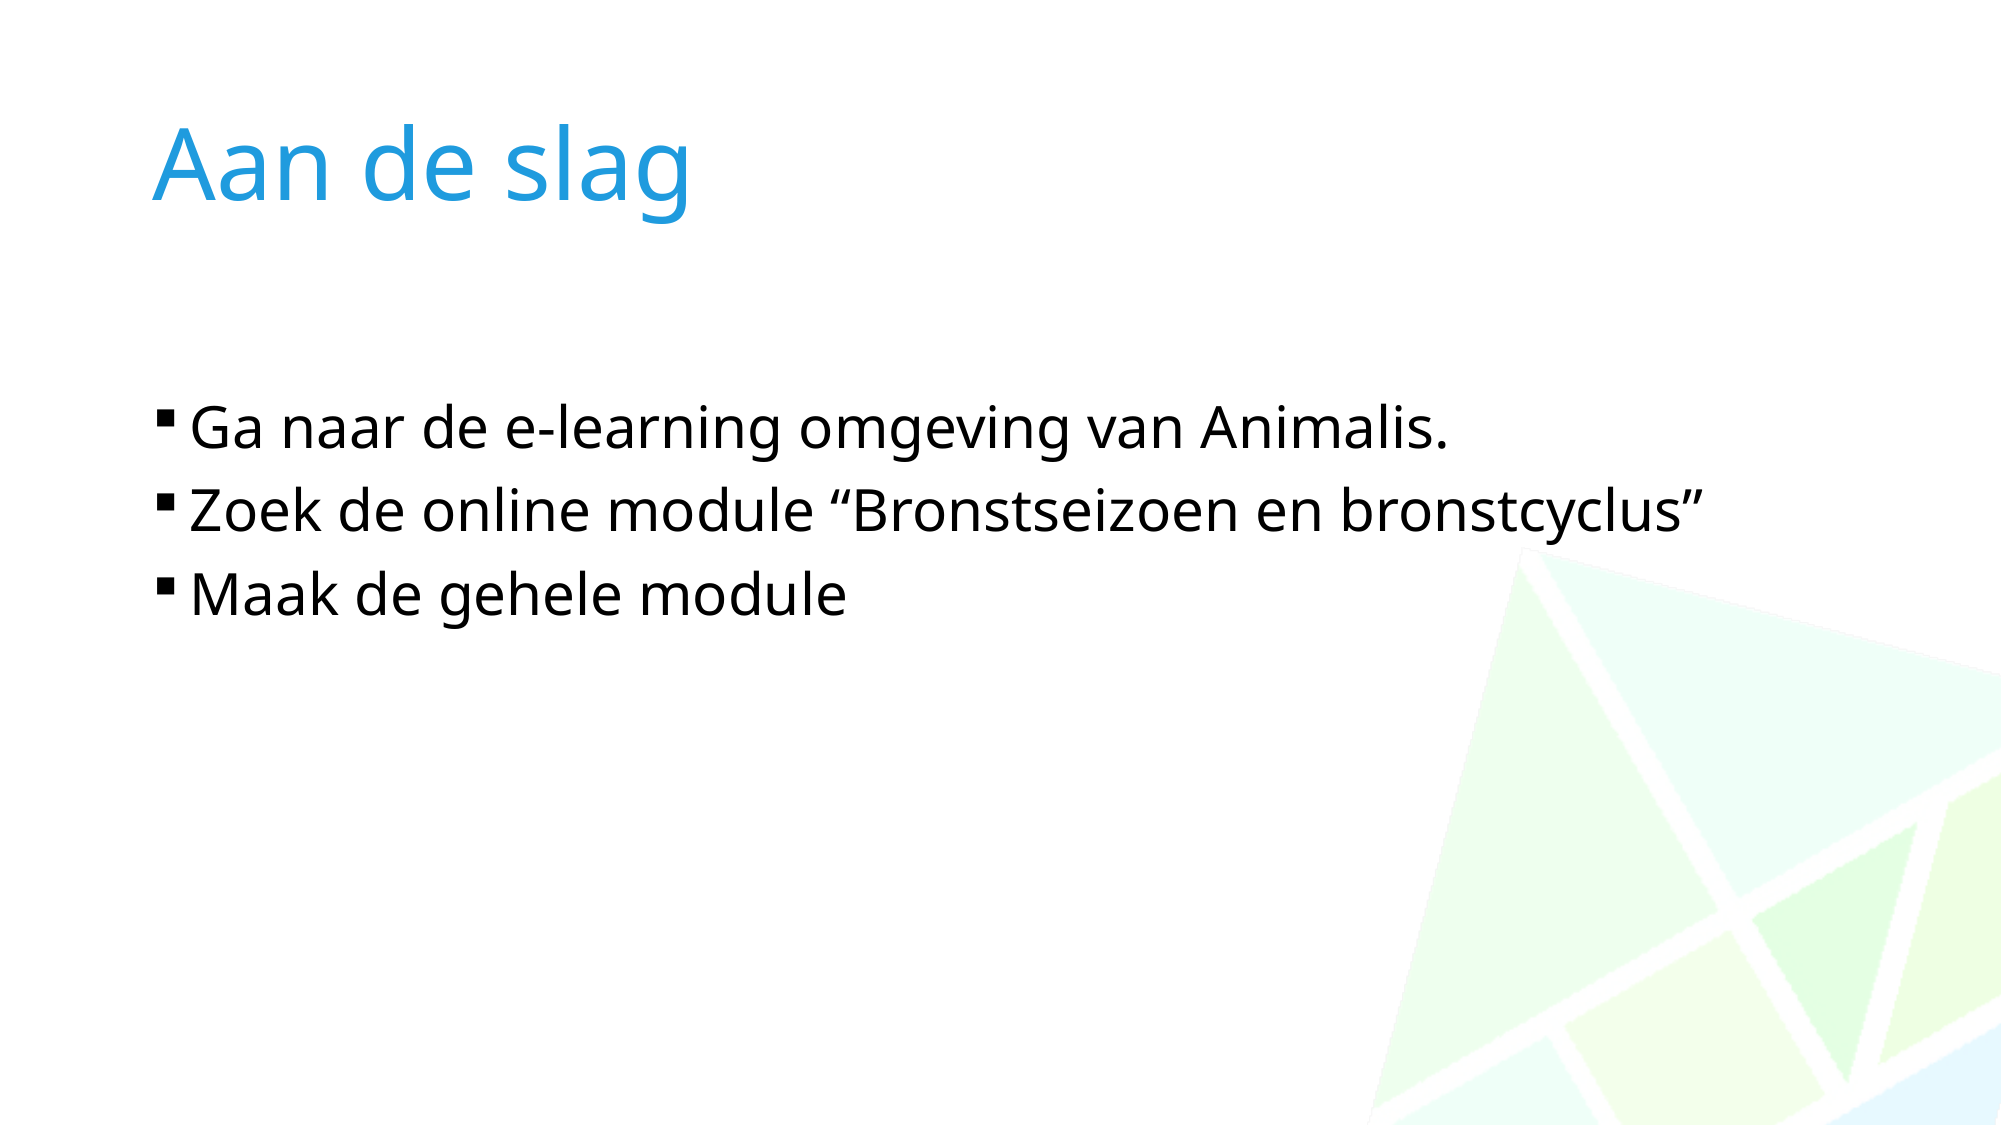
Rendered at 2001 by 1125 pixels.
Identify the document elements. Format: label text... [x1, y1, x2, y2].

title Aan de slag [137, 59, 1863, 278]
list Ga naar de e-learning omgeving van Animalis. Zoek de online module “Bronstseizoen en bronstcyclus” Maak de gehele module [137, 299, 1863, 1014]
